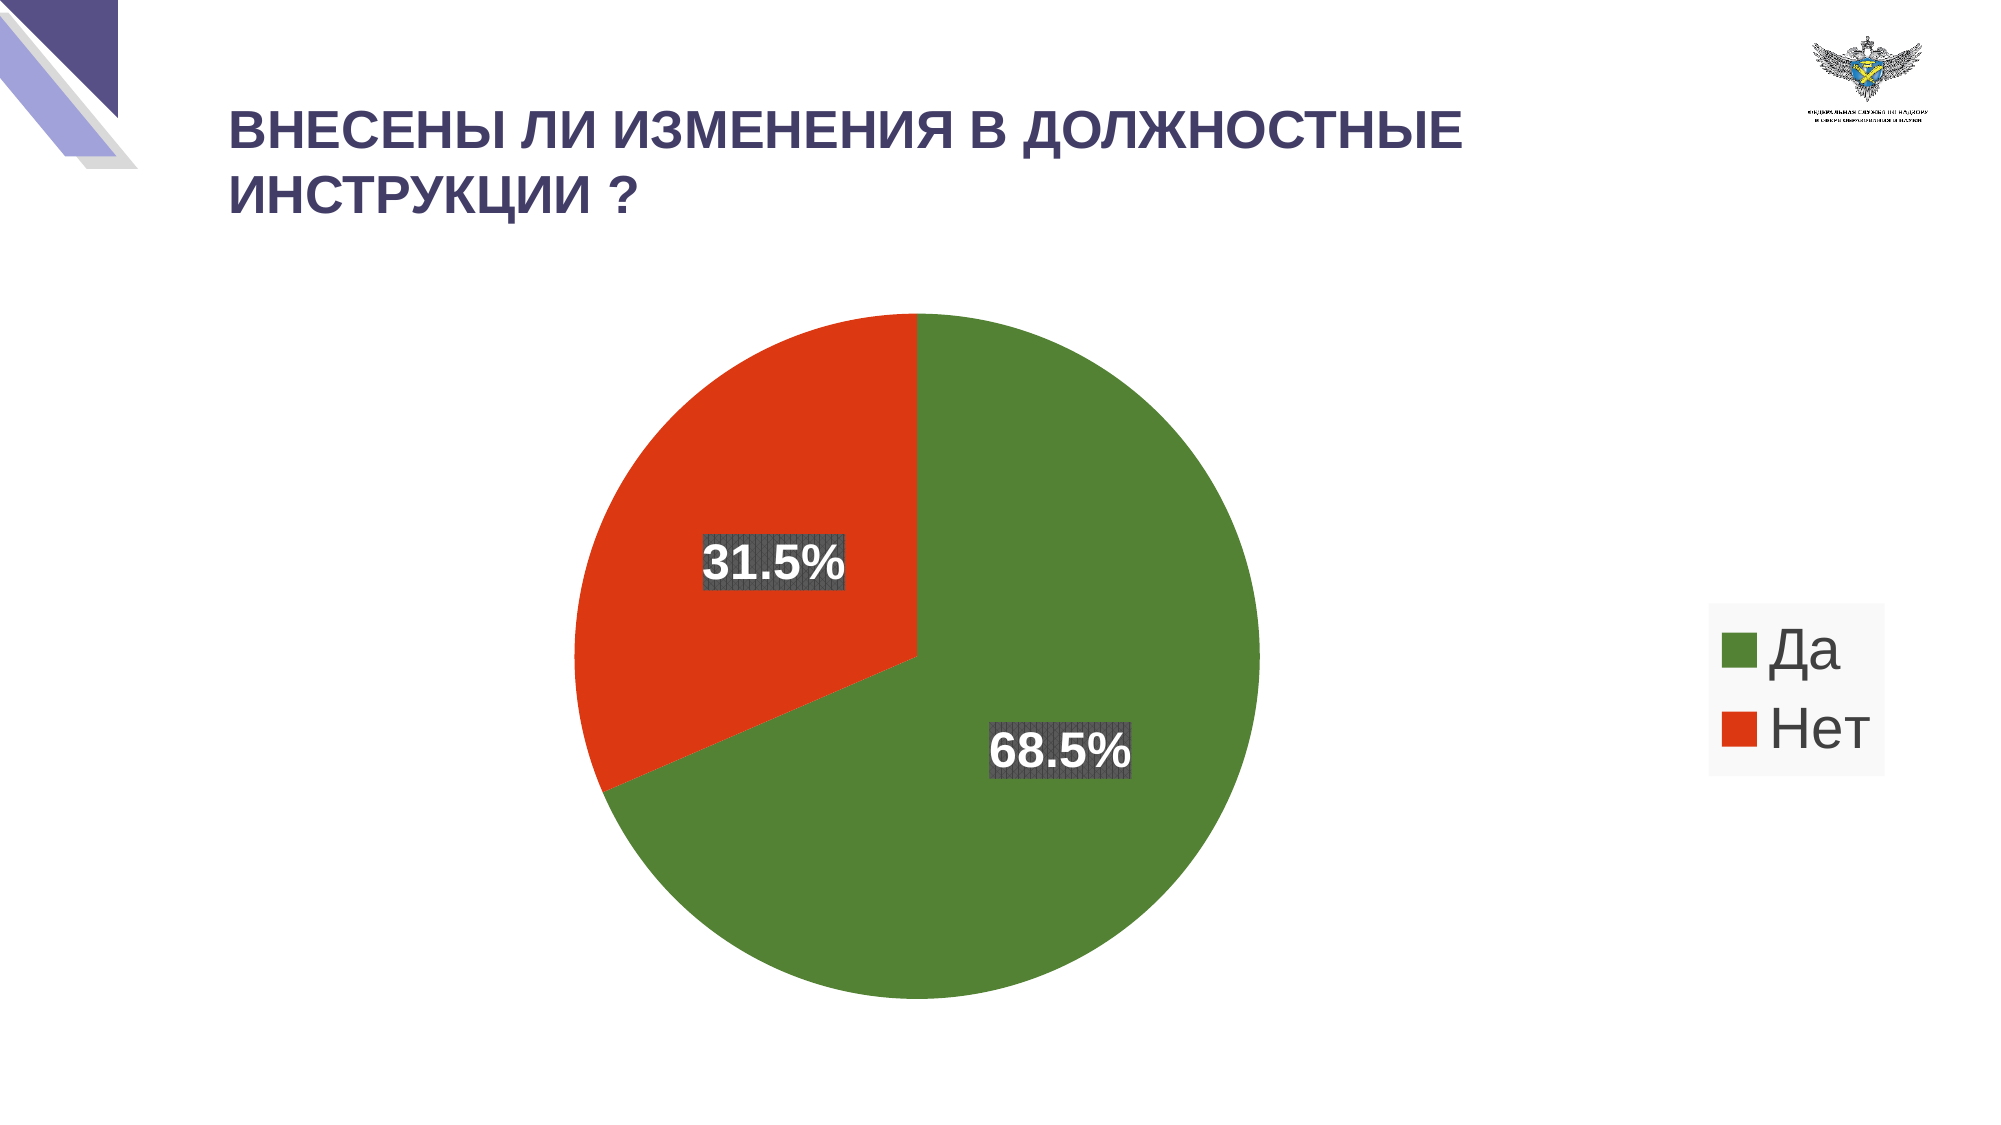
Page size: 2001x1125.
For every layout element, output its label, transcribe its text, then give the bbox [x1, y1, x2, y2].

chart [137, 299, 1898, 1014]
picture [1808, 35, 1928, 122]
text_box ВНЕСЕНЫ ЛИ ИЗМЕНЕНИЯ В ДОЛЖНОСТНЫЕ ИНСТРУКЦИИ ? [213, 88, 1584, 232]
